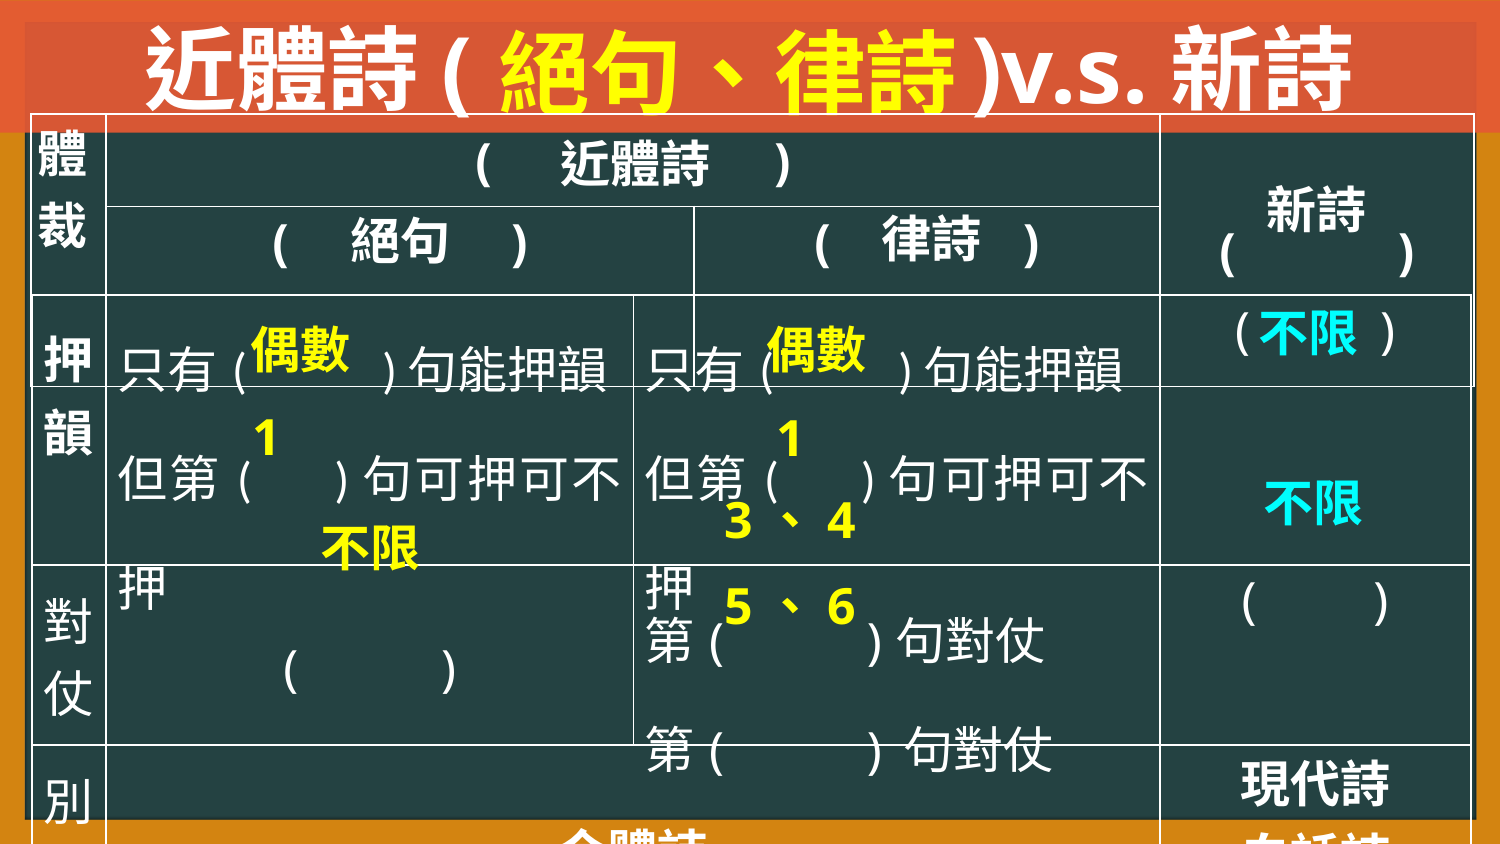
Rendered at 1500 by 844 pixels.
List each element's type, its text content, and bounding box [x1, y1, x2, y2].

text_box 近體詩( )v.s.新詩 [0, 0, 1500, 134]
text_box 律詩 [866, 200, 1052, 275]
table_cell 現代詩 白話詩 自由詩 [1161, 746, 1470, 844]
table_header 只有( )句能押韻 但第( )句可押可不押 [634, 387, 1159, 564]
text_box 1 [238, 398, 424, 474]
table_header 體裁 [32, 115, 105, 386]
text_box 偶數 [751, 310, 938, 386]
table_header ( ) [1161, 387, 1470, 564]
table_cell 今體詩 [107, 746, 1159, 844]
text_box 絕句 [335, 202, 522, 278]
text_box 不限 [305, 509, 492, 584]
table_cell 第( )句對仗 第( ) 句對仗 [634, 566, 1159, 744]
text_box 1 [761, 399, 948, 475]
table_cell ( ) [1161, 566, 1470, 744]
text_box 新詩 [1251, 170, 1438, 246]
text_box 偶數 [235, 310, 422, 386]
text_box 不限 [1249, 464, 1435, 539]
table_header 押韻 [33, 387, 105, 564]
table_cell 別稱 [33, 746, 105, 844]
table_header 只有( )句能押韻 但第( )句可押可不押 [107, 387, 633, 564]
table_header ( ) [1161, 115, 1473, 386]
table_cell 對仗 [33, 566, 105, 744]
table_cell ( ) [107, 566, 633, 744]
picture [0, 134, 31, 844]
text_box 絕句、律詩 [484, 8, 1052, 113]
table_cell ( ) [107, 207, 693, 386]
table_cell ( ) [695, 207, 1159, 386]
text_box 近體詩 [545, 125, 731, 201]
text_box 不限 [1243, 294, 1430, 369]
table_header ( ) [107, 115, 1159, 206]
text_box 3、4 [709, 480, 1037, 556]
text_box 5、6 [710, 566, 896, 642]
picture [1472, 134, 1500, 844]
